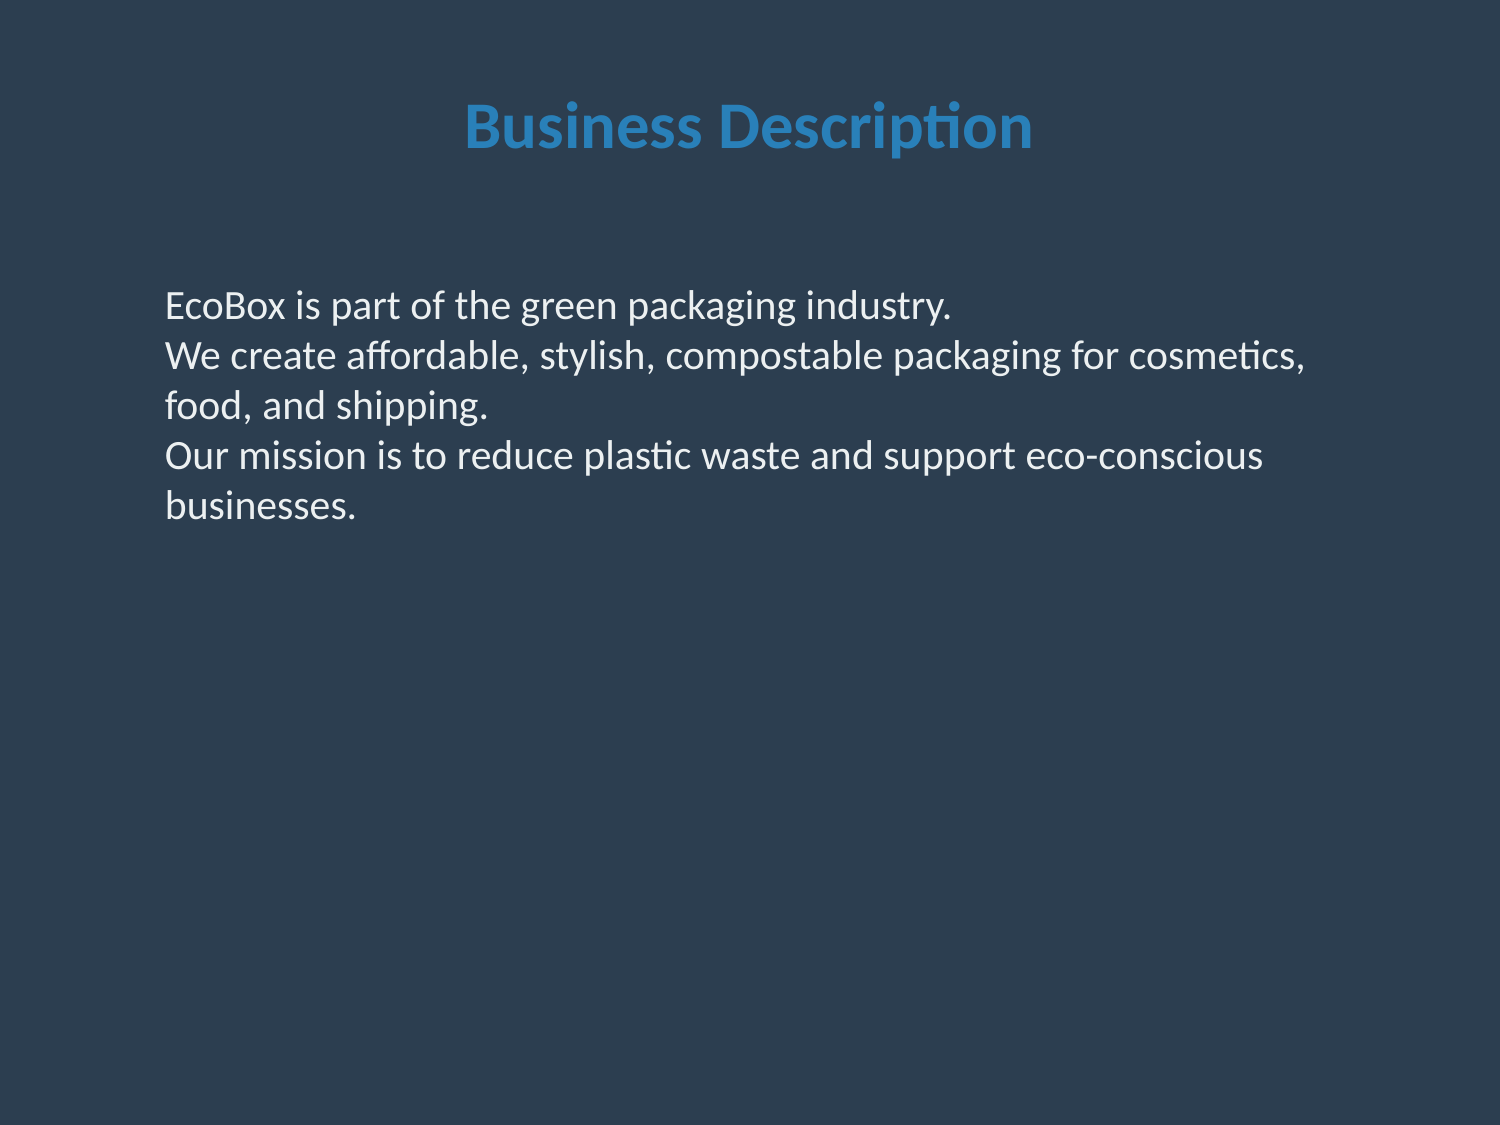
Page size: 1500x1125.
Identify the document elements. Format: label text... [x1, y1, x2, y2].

text_box Business Description [449, 74, 1051, 170]
text_box EcoBox is part of the green packaging industry. We create affordable, stylish, compostable packaging for cosmetics, food, and shipping. Our mission is to reduce plastic waste and support eco-conscious businesses. [149, 224, 1350, 535]
